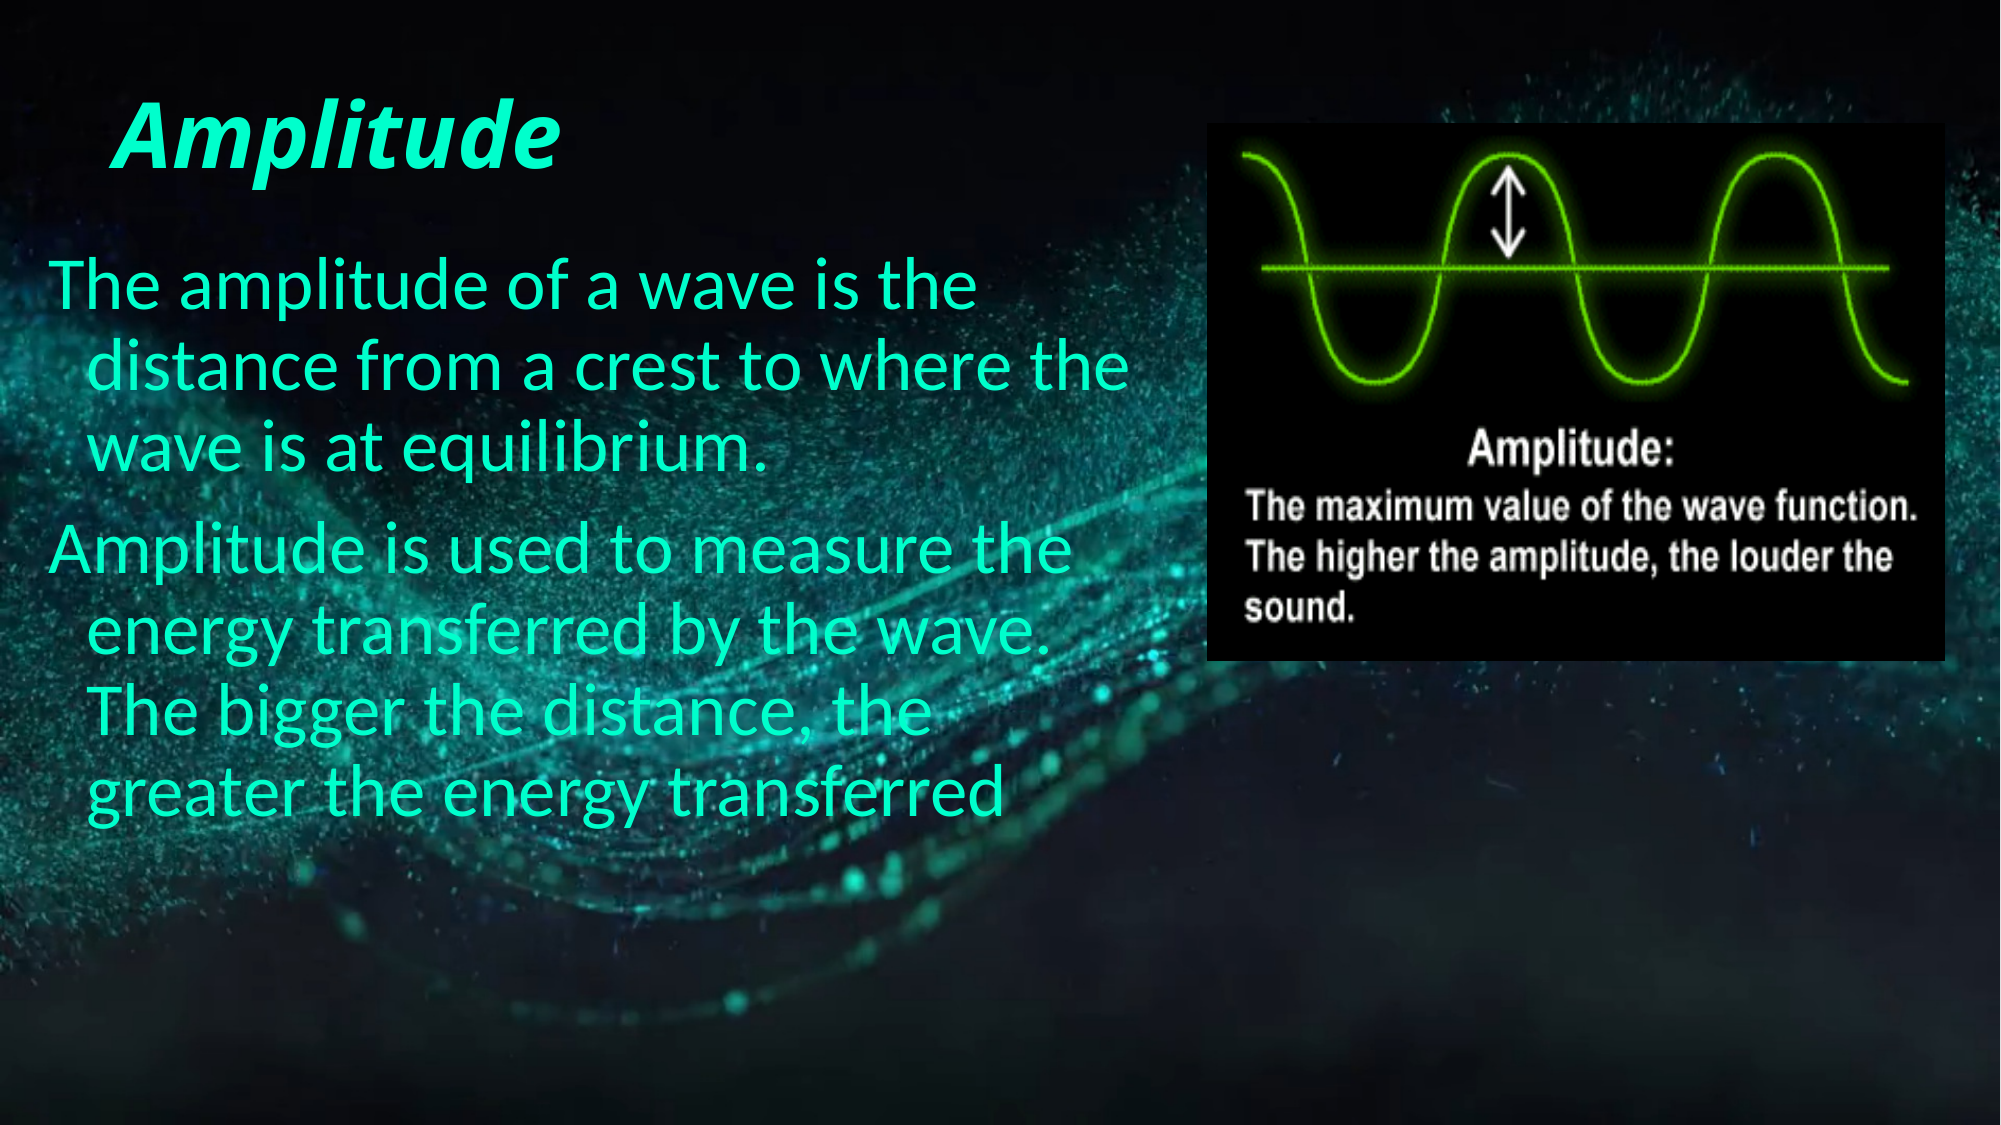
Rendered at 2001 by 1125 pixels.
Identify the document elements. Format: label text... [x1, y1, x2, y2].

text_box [1207, 123, 1945, 661]
picture [0, 0, 2001, 1125]
list The amplitude of a wave is the distance from a crest to where the wave is at equilibrium. Amplitude is used to measure the energy transferred by the wave. The bigger the distance, the greater the energy transferred [33, 237, 1163, 1000]
title Amplitude [99, 45, 1900, 233]
